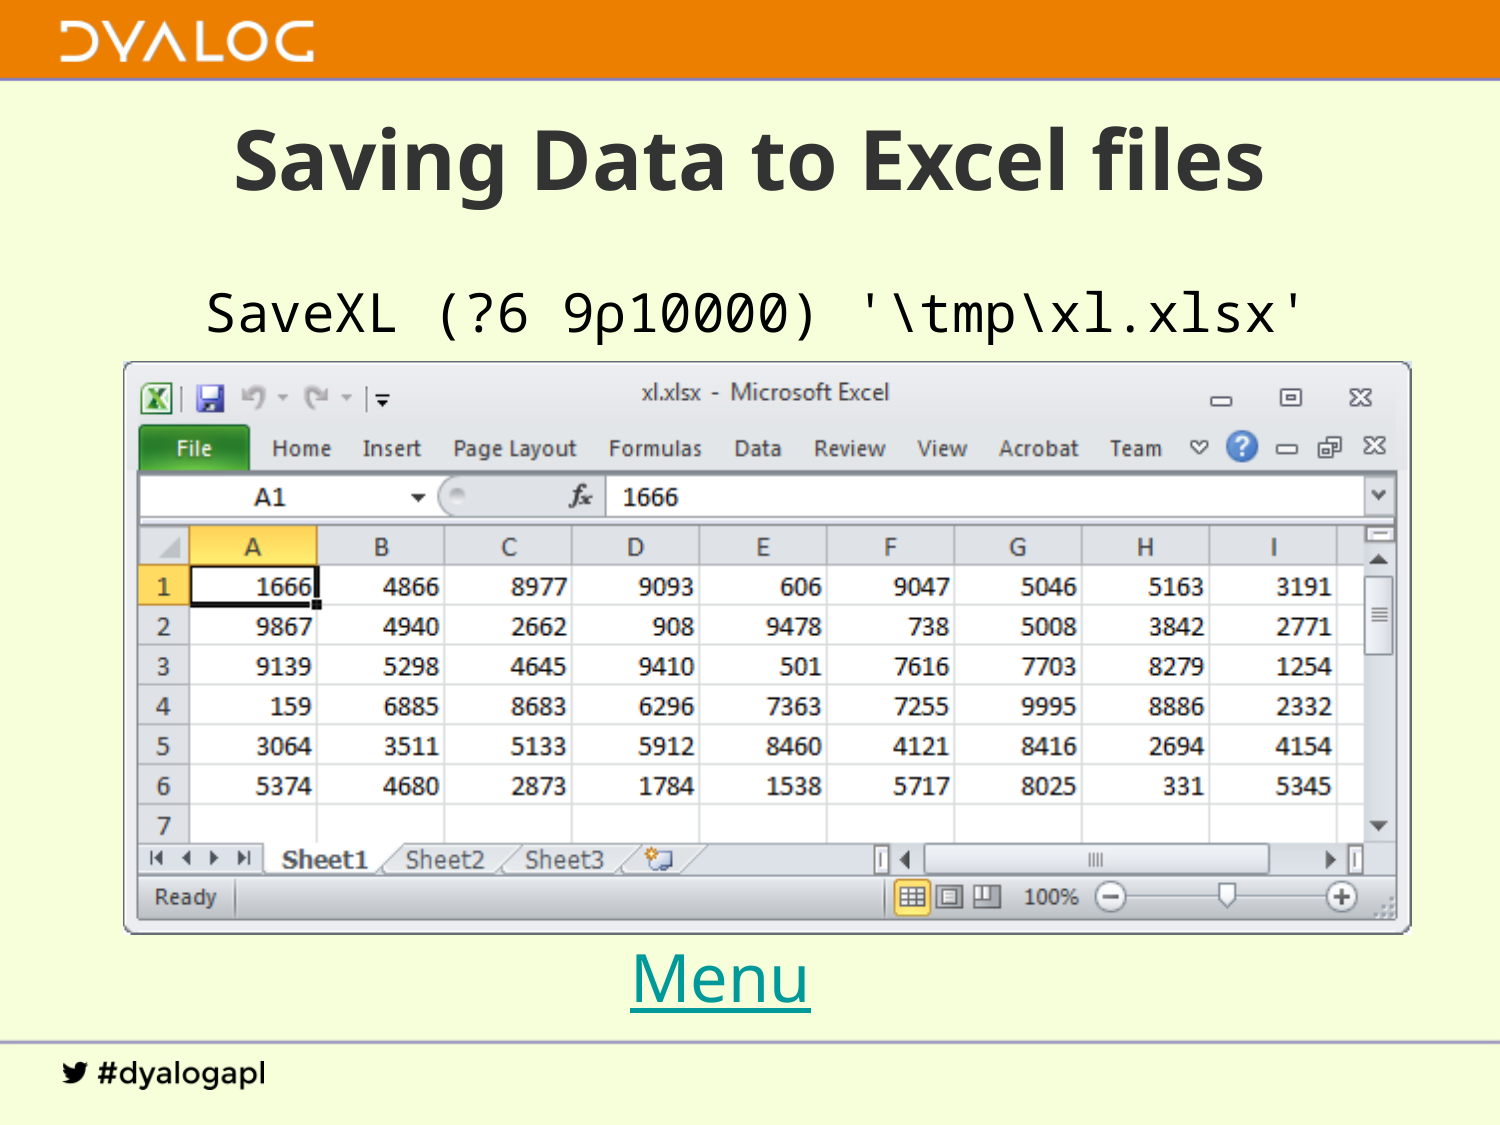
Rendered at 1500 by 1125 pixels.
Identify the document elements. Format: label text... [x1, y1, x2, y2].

text_box Menu [608, 943, 833, 1035]
subtitle SaveXL (?6 9⍴10000) '\tmp\xl.xlsx' [100, 270, 1412, 906]
picture [0, 0, 1500, 1125]
title Saving Data to Excel files [112, 99, 1388, 268]
